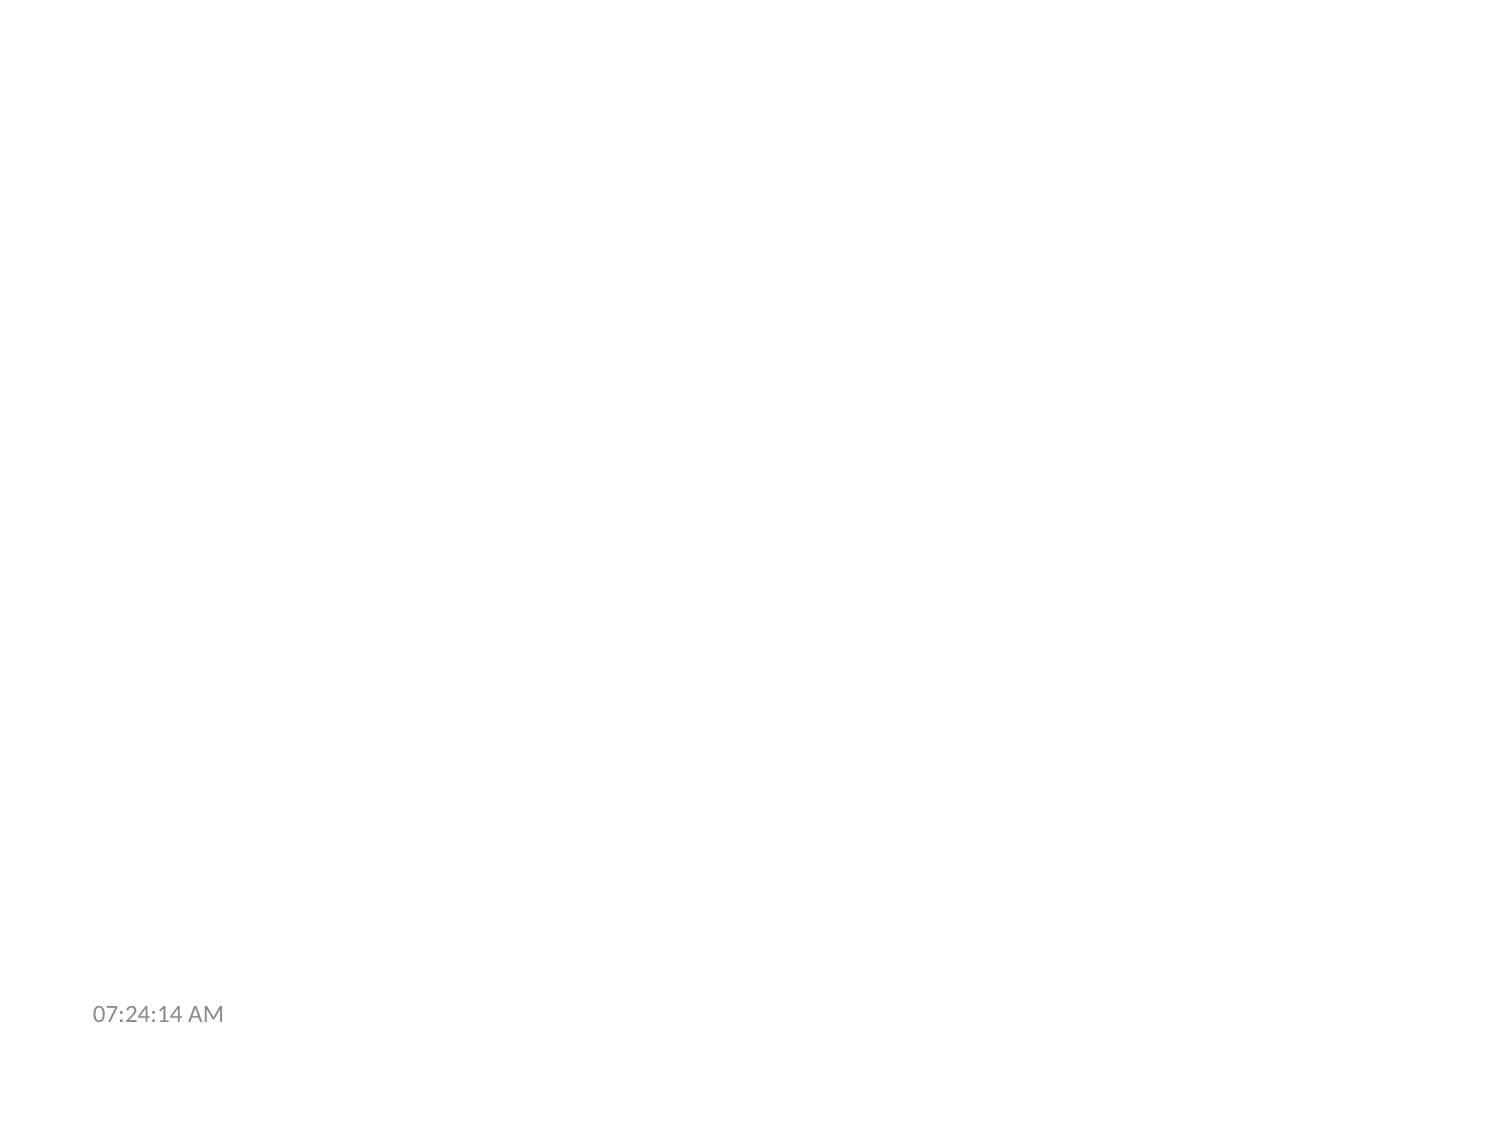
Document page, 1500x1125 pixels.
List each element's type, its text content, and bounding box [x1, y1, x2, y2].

text_box 3:35:09 PM [77, 982, 428, 1043]
